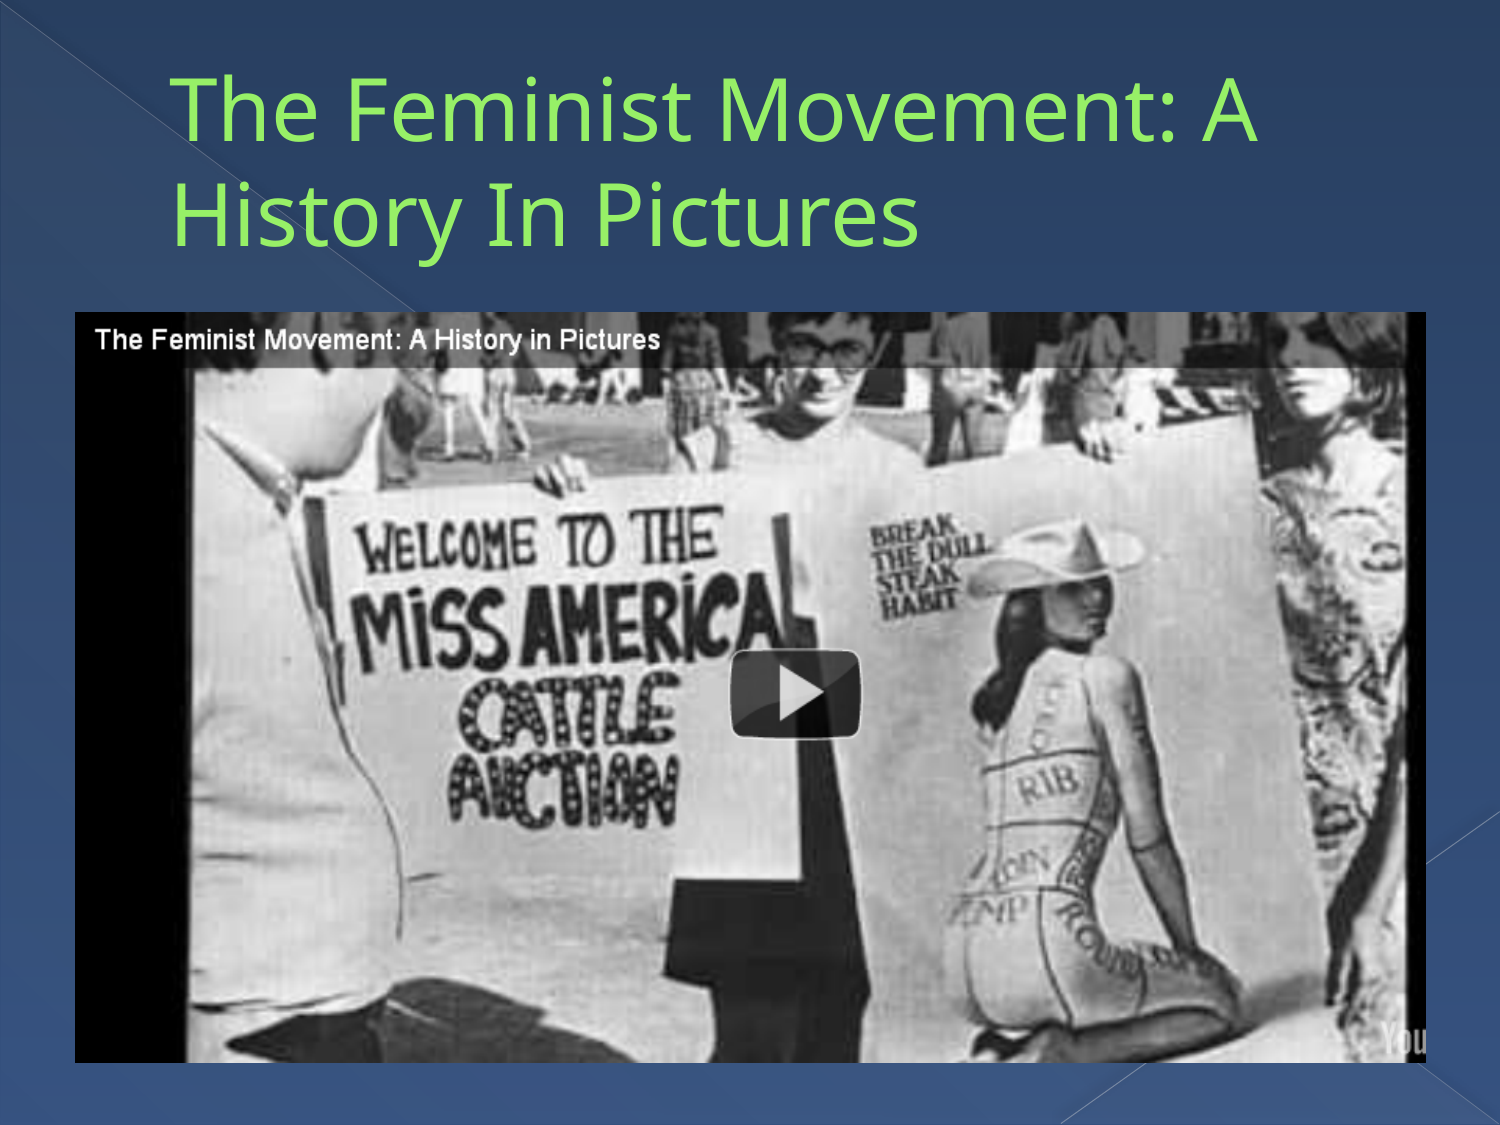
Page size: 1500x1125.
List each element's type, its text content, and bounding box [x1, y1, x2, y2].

title The Feminist Movement: A History In Pictures [75, 43, 1425, 274]
picture [75, 312, 1426, 1063]
